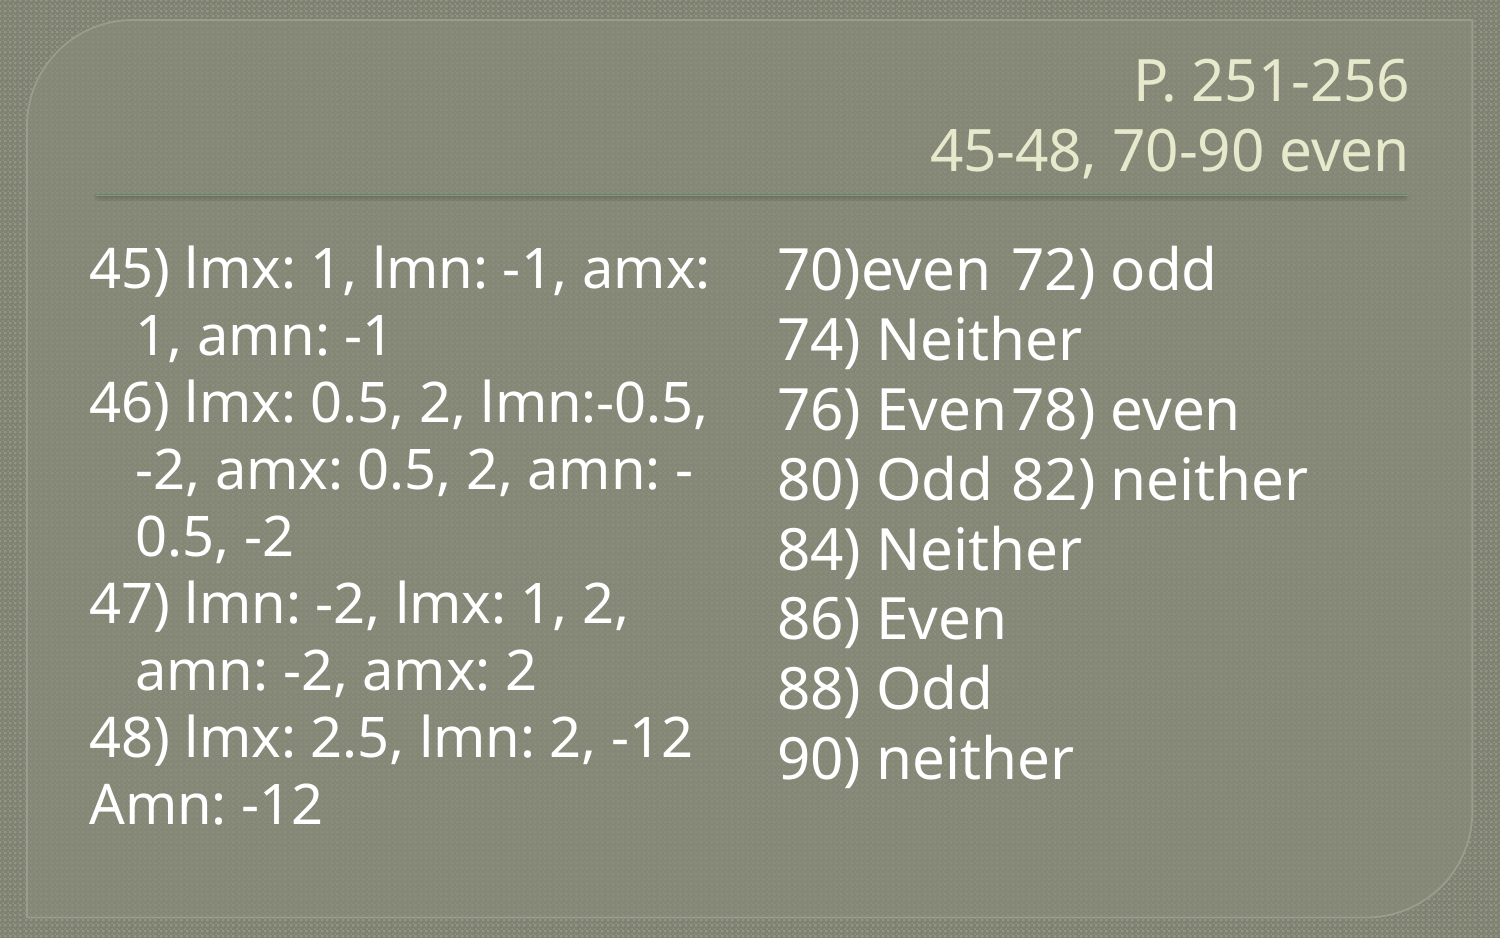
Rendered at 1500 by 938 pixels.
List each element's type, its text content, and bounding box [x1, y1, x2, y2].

list 45) lmx: 1, lmn: -1, amx: 1, amn: -1 46) lmx: 0.5, 2, lmn:-0.5, -2, amx: 0.5, 2, amn: -0.5, -2 47) lmn: -2, lmx: 1, 2, amn: -2, amx: 2 48) lmx: 2.5, lmn: 2, -12 Amn: -12 [75, 225, 738, 844]
title P. 251-256 45-48, 70-90 even [75, 34, 1425, 191]
list 70)even 72) odd 74) Neither 76) Even 78) even 80) Odd 82) neither 84) Neither 86) Even 88) Odd 90) neither [762, 225, 1425, 844]
